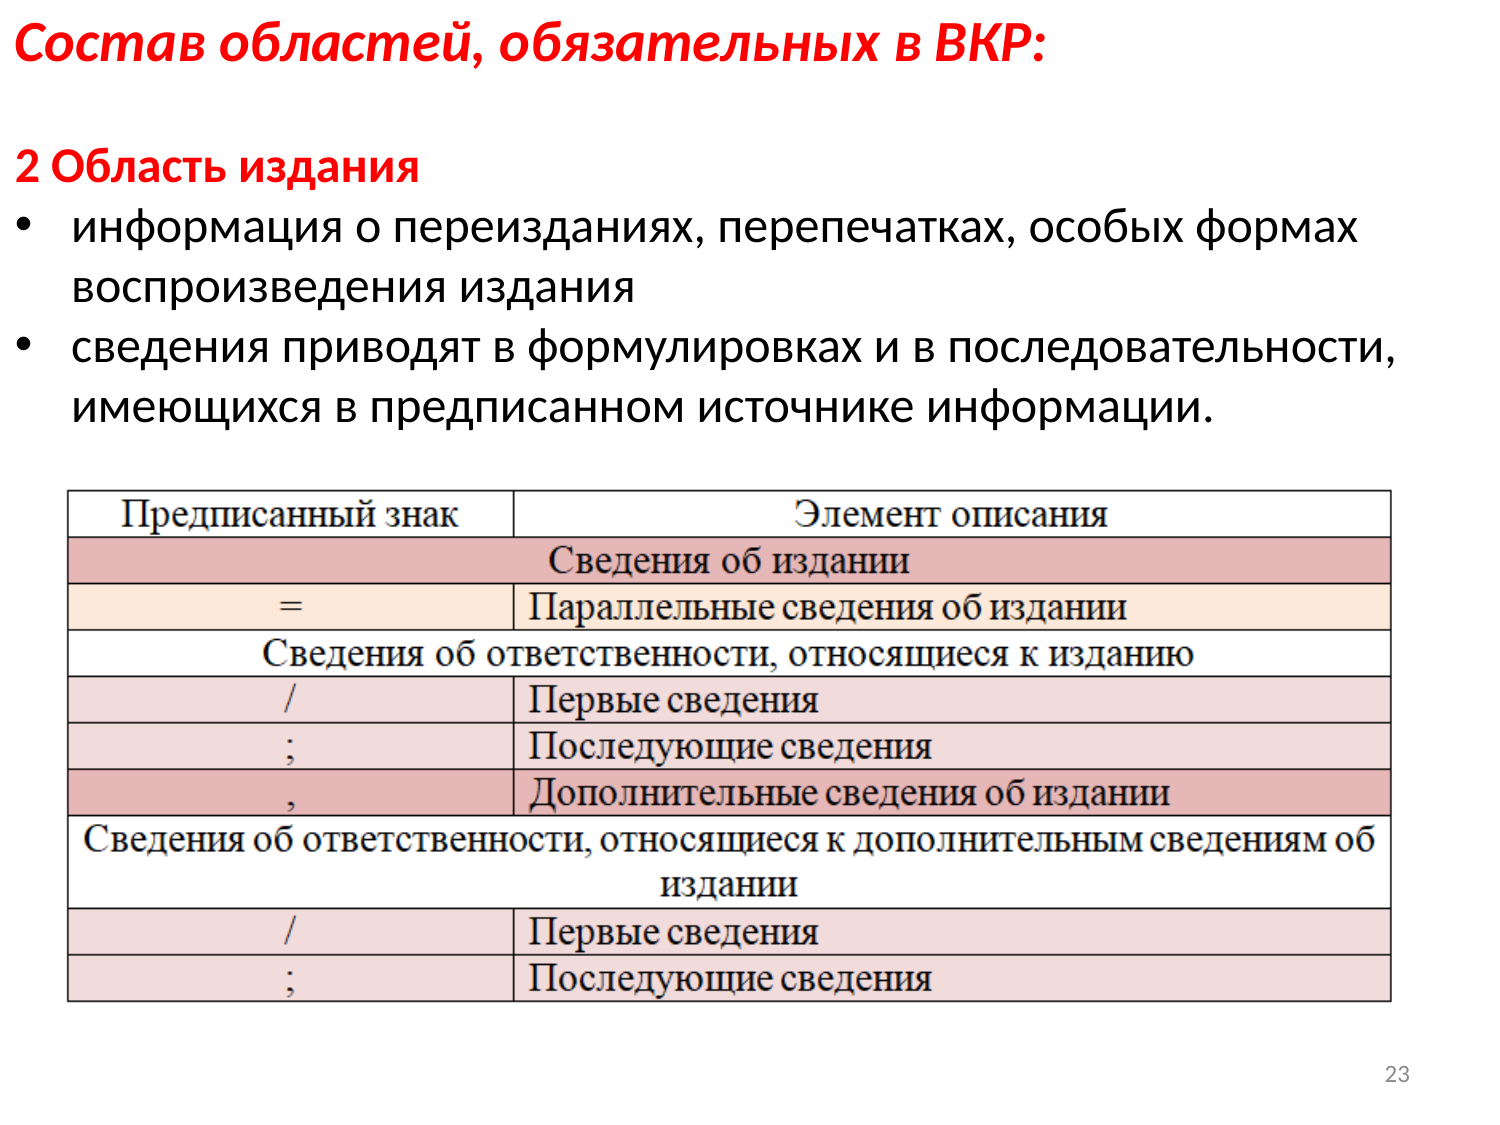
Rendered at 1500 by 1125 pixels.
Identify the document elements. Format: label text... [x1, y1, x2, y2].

slide_number 23 [1074, 1042, 1425, 1103]
picture [52, 479, 1401, 1012]
text_box Состав областей, обязательных в ВКР: 2 Область издания информация о переизданиях, перепечатках, особых формах воспроизведения издания сведения приводят в формулировках и в последовательности, имеющихся в предписанном источнике информации. [0, 0, 1483, 561]
